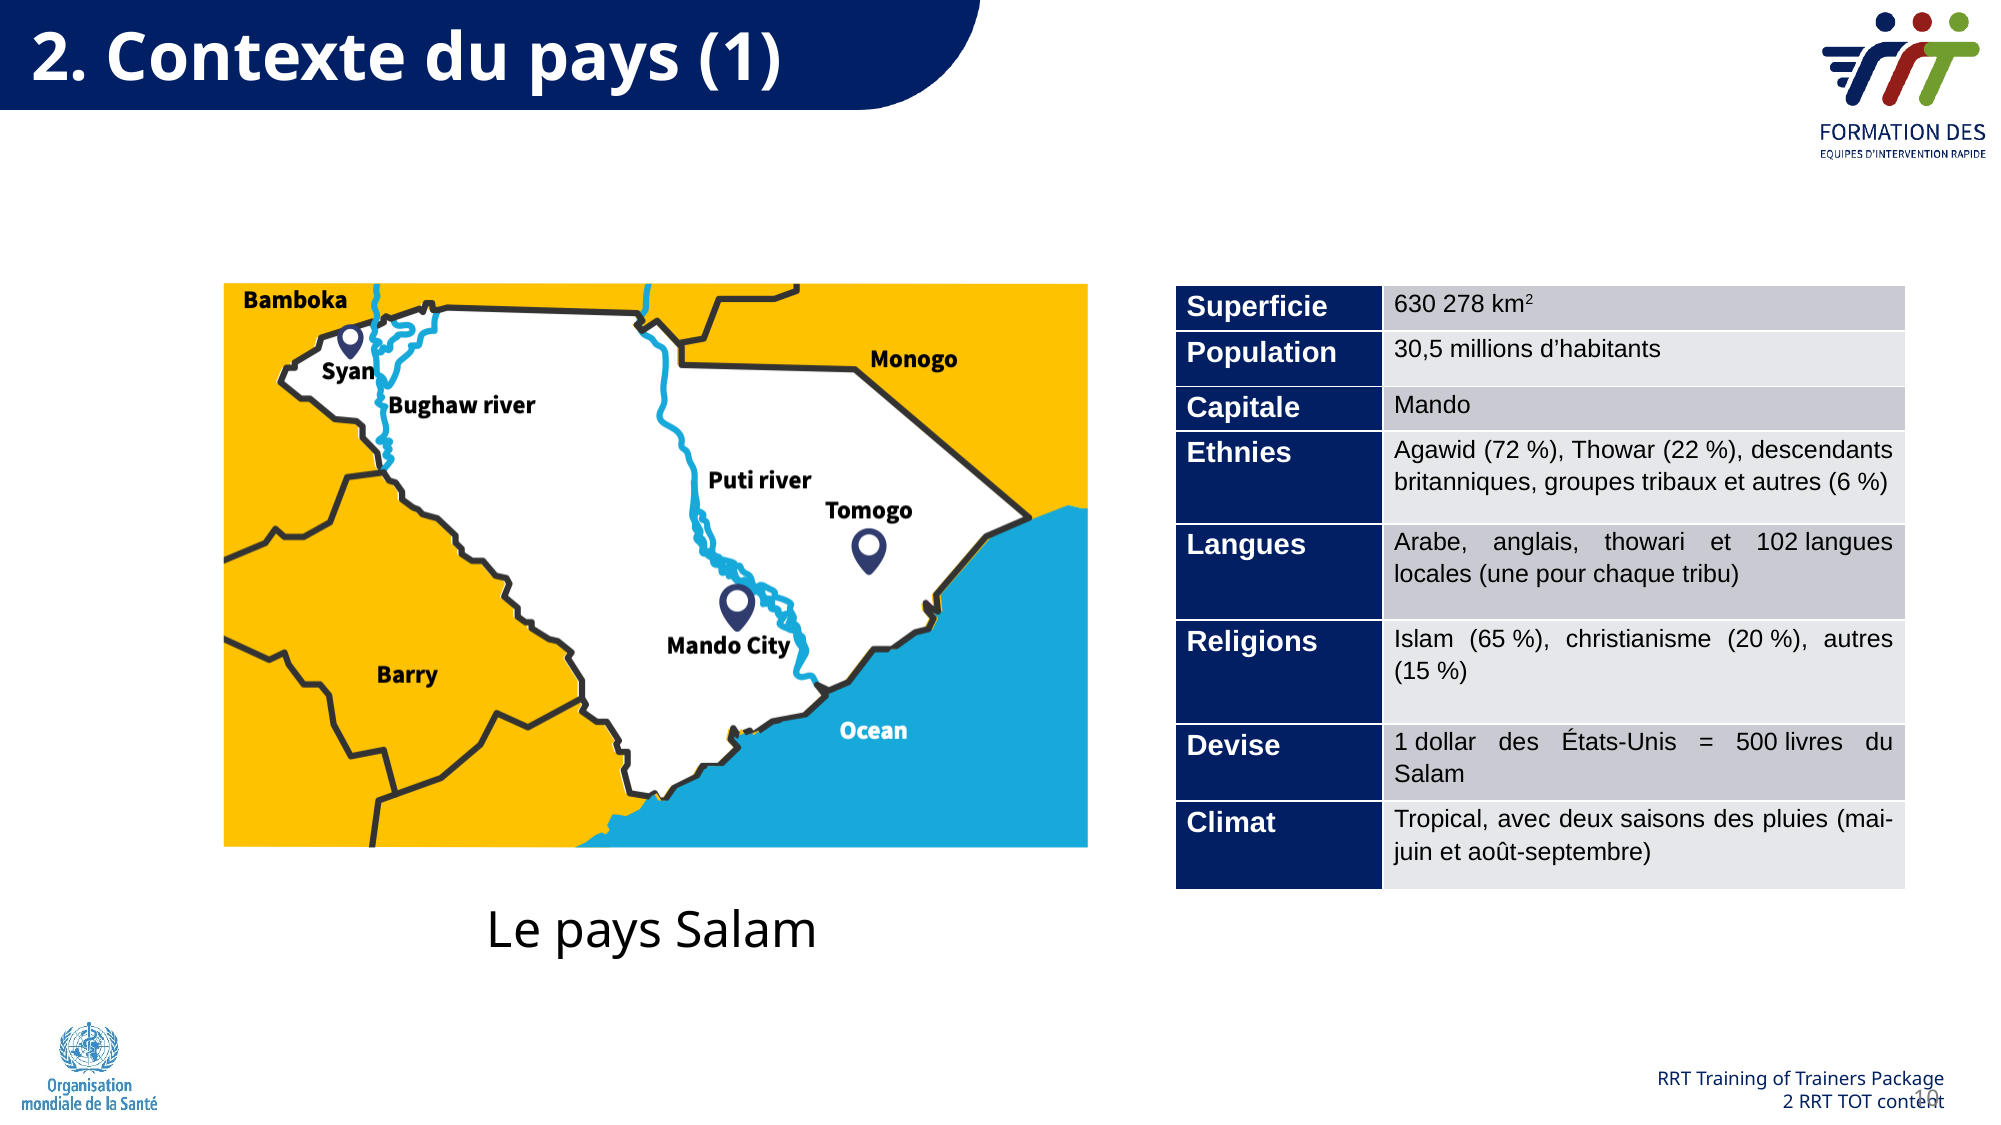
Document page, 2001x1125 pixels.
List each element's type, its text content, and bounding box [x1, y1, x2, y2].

picture [215, 270, 1091, 855]
table_cell 30,5 millions d’habitants [1384, 332, 1905, 386]
table_cell Climat [1176, 802, 1382, 889]
table_cell Agawid (72 %), Thowar (22 %), descendants britanniques, groupes tribaux et autres (6 %) [1384, 432, 1905, 523]
table_cell 1 dollar des États-Unis = 500 livres du Salam [1384, 725, 1905, 800]
picture [1820, 11, 1986, 160]
text_box Le pays Salam [479, 890, 827, 965]
table_cell Ethnies [1176, 432, 1382, 523]
table_cell Islam (65 %), christianisme (20 %), autres (15 %) [1384, 621, 1905, 723]
table_cell Mando [1384, 387, 1905, 430]
title 2. Contexte du pays (1) [23, 5, 852, 113]
picture [0, 0, 981, 110]
table_cell Tropical, avec deux saisons des pluies (mai-juin et août-septembre) [1384, 802, 1905, 889]
picture [20, 1020, 158, 1111]
table_cell Capitale [1176, 387, 1382, 430]
table_cell Religions [1176, 621, 1382, 723]
table_header Superficie [1176, 286, 1382, 330]
table_cell Population [1176, 332, 1382, 386]
table_cell Devise [1176, 725, 1382, 800]
table_cell Langues [1176, 525, 1382, 619]
table_header 630 278 km2 [1384, 286, 1905, 330]
table_cell Arabe, anglais, thowari et 102 langues locales (une pour chaque tribu) [1384, 525, 1905, 619]
